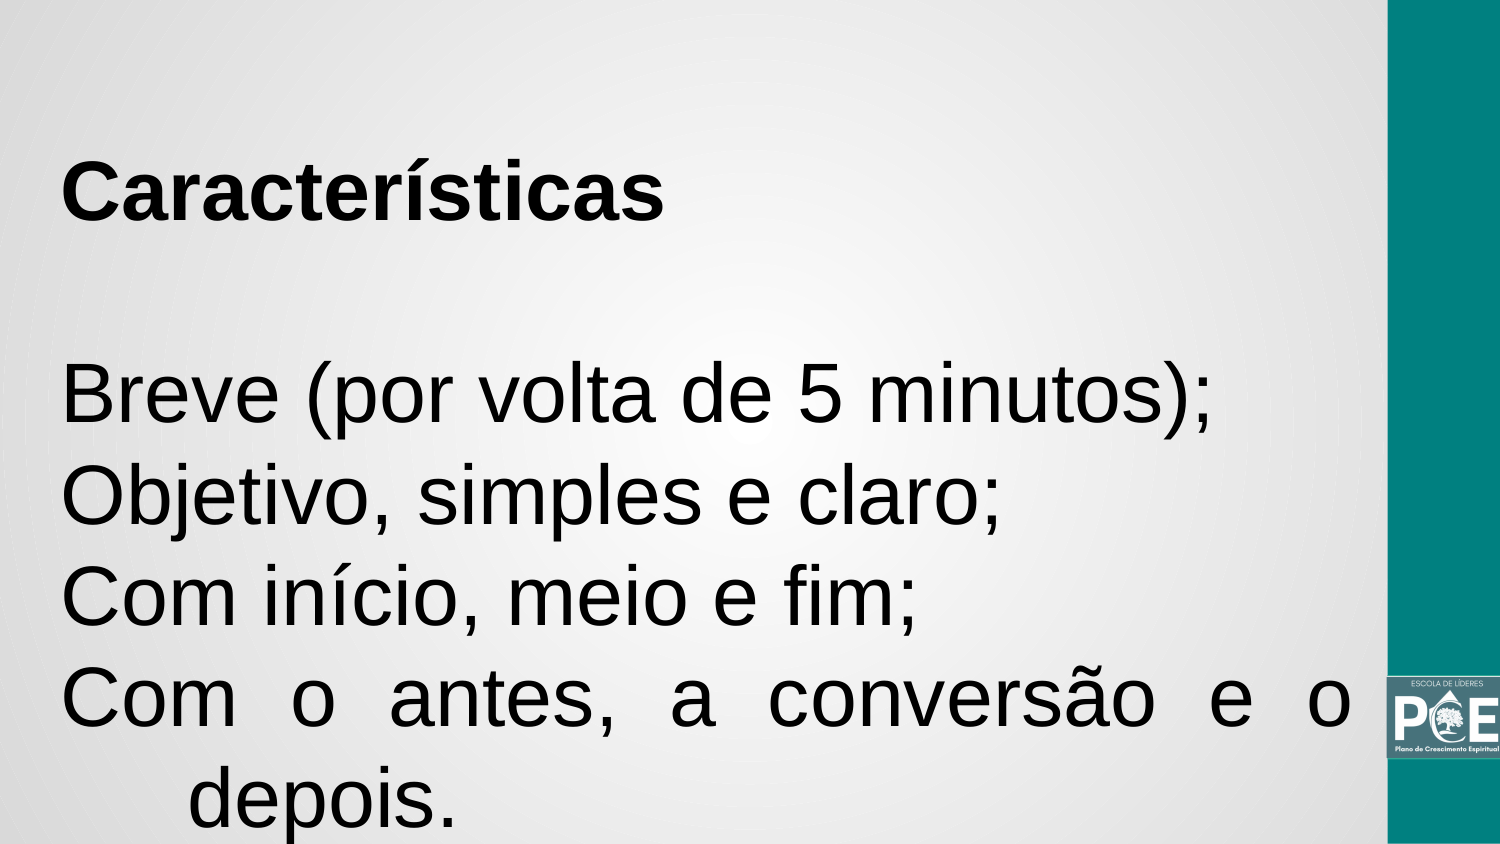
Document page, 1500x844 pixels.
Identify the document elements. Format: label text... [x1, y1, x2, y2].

title Características Breve (por volta de 5 minutos); Objetivo, simples e claro; Com início, meio e fim; Com o antes, a conversão e o depois. [19, 33, 1364, 844]
picture [1386, 676, 1500, 758]
